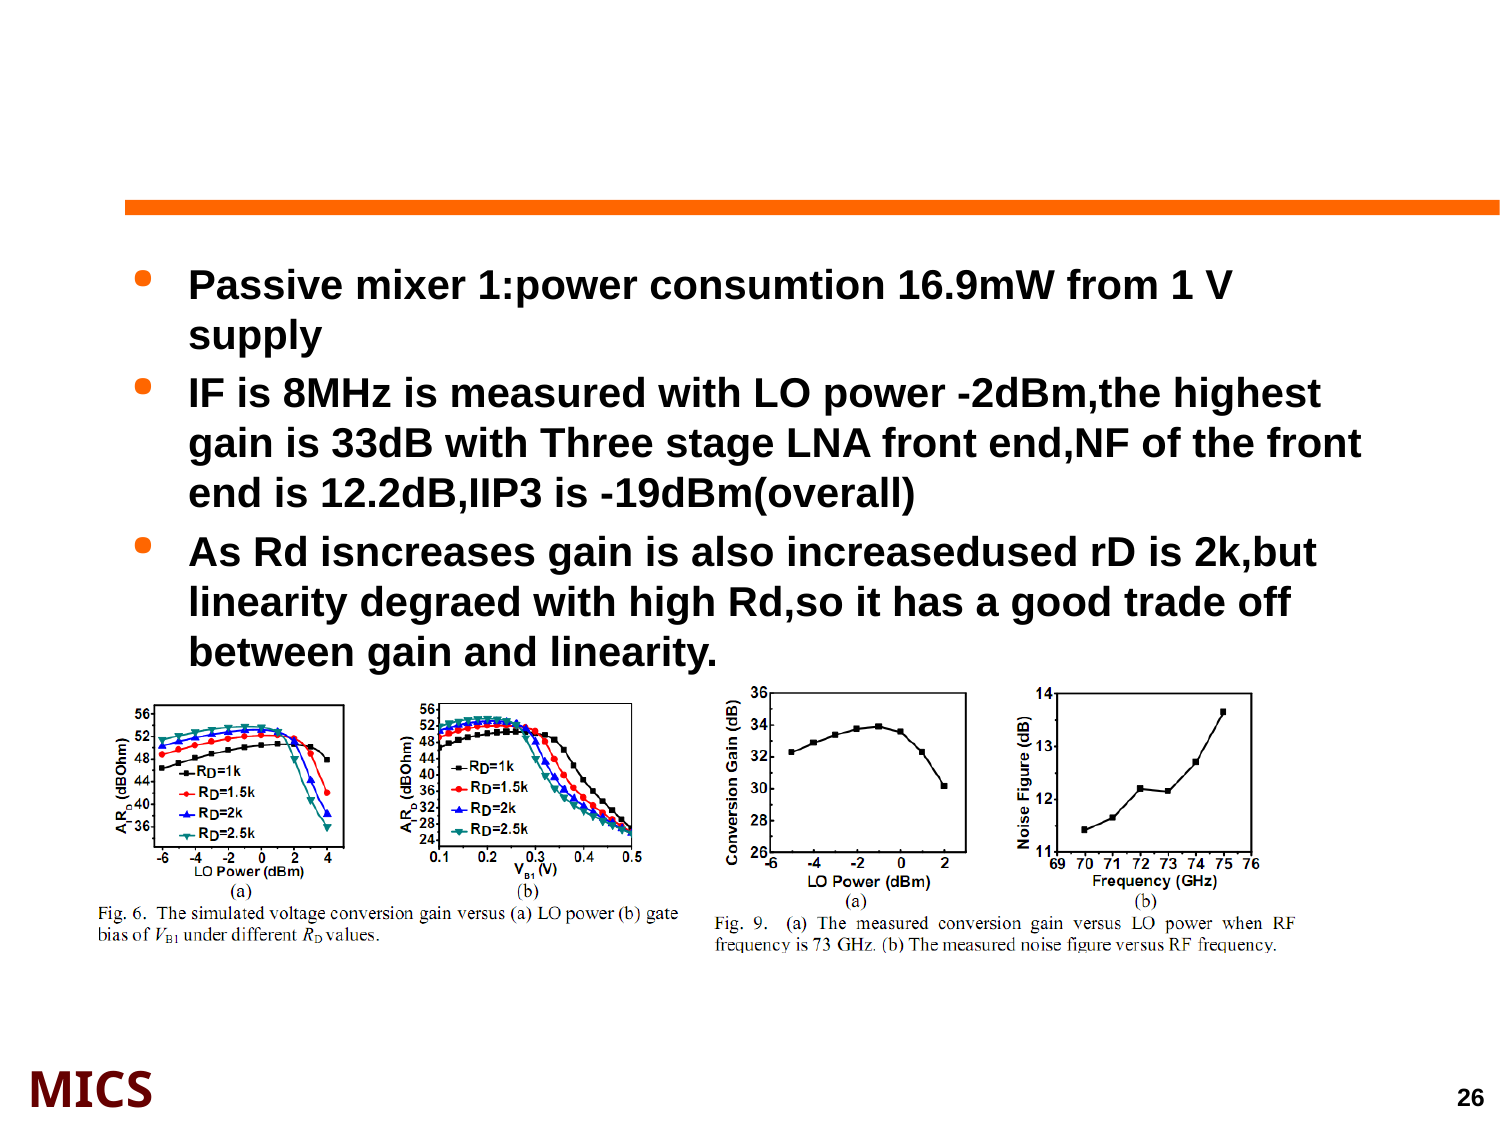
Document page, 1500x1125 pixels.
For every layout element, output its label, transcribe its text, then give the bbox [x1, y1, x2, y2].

picture [712, 684, 1331, 959]
list Passive mixer 1:power consumtion 16.9mW from 1 V supply IF is 8MHz is measured with LO power -2dBm,the highest gain is 33dB with Three stage LNA front end,NF of the front end is 12.2dB,IIP3 is -19dBm(overall) As Rd isncreases gain is also increasedused rD is 2k,but linearity degraed with high Rd,so it has a good trade off between gain and linearity. [116, 249, 1392, 926]
picture [99, 687, 688, 949]
slide_number 26 [1425, 1067, 1500, 1125]
